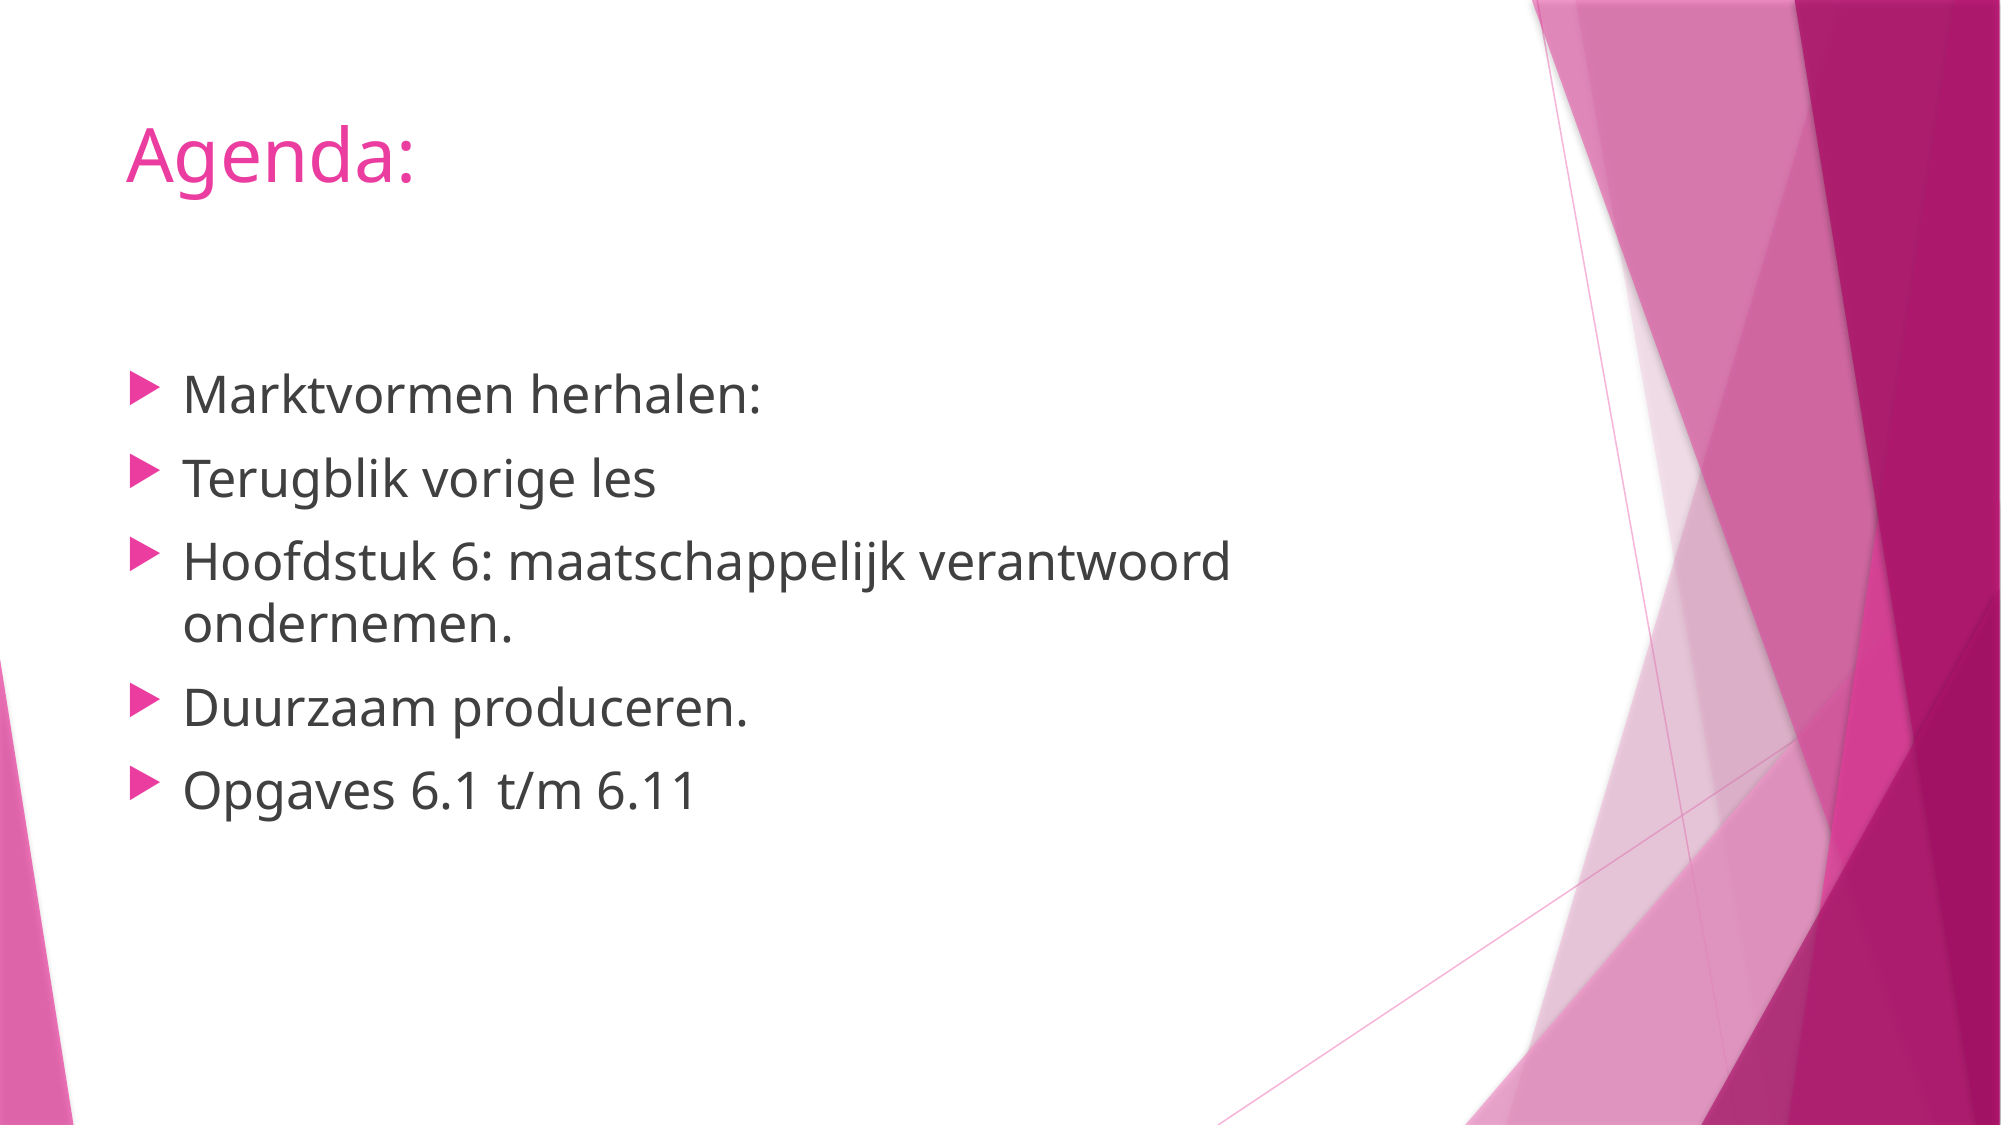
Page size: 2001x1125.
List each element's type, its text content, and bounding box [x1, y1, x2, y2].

list Marktvormen herhalen: Terugblik vorige les Hoofdstuk 6: maatschappelijk verantwoord ondernemen. Duurzaam produceren. Opgaves 6.1 t/m 6.11 [111, 354, 1522, 992]
title Agenda: [111, 99, 1522, 317]
